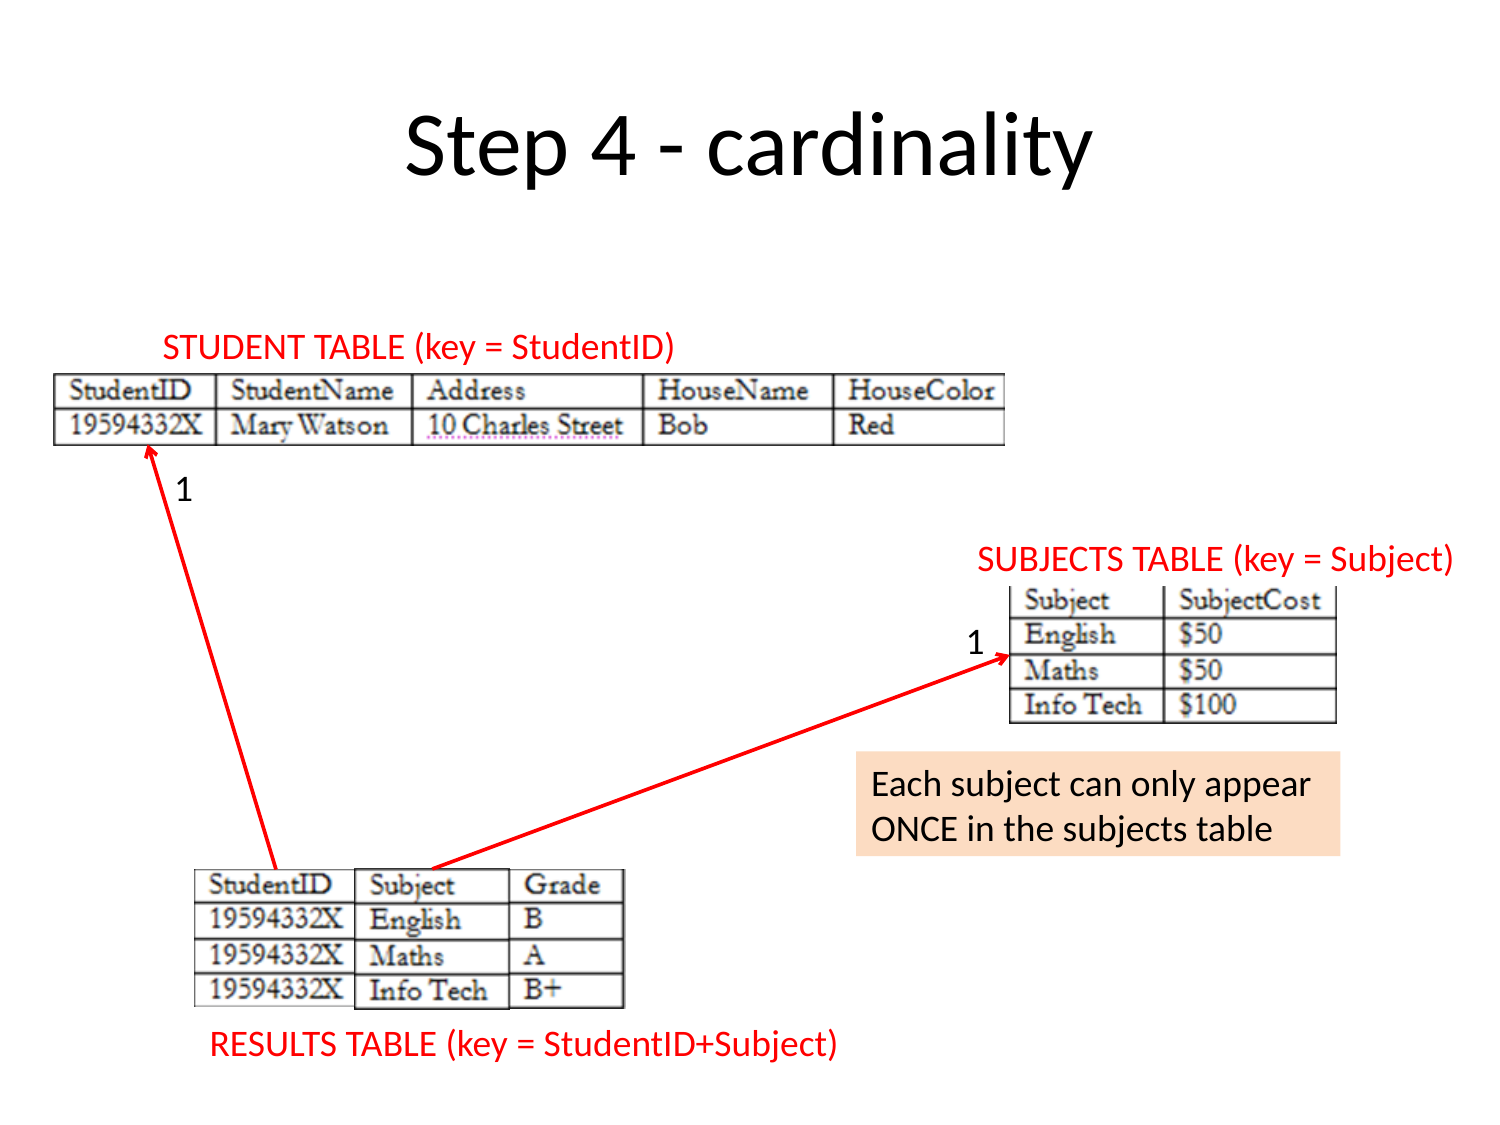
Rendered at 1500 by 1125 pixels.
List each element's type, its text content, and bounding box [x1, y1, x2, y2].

text_box Each subject can only appear ONCE in the subjects table [856, 751, 1341, 857]
title Step 4 - cardinality [75, 45, 1425, 233]
text_box STUDENT TABLE (key = StudentID) [147, 314, 904, 371]
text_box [613, 472, 829, 1051]
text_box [0, 592, 425, 722]
picture [194, 868, 613, 1010]
text_box 1 [159, 456, 219, 516]
text_box RESULTS TABLE (key = StudentID+Subject) [194, 1011, 951, 1072]
picture [52, 373, 1005, 446]
text_box SUBJECTS TABLE (key = Subject) [962, 527, 1500, 587]
picture [1009, 585, 1337, 724]
text_box 1 [950, 609, 1004, 670]
